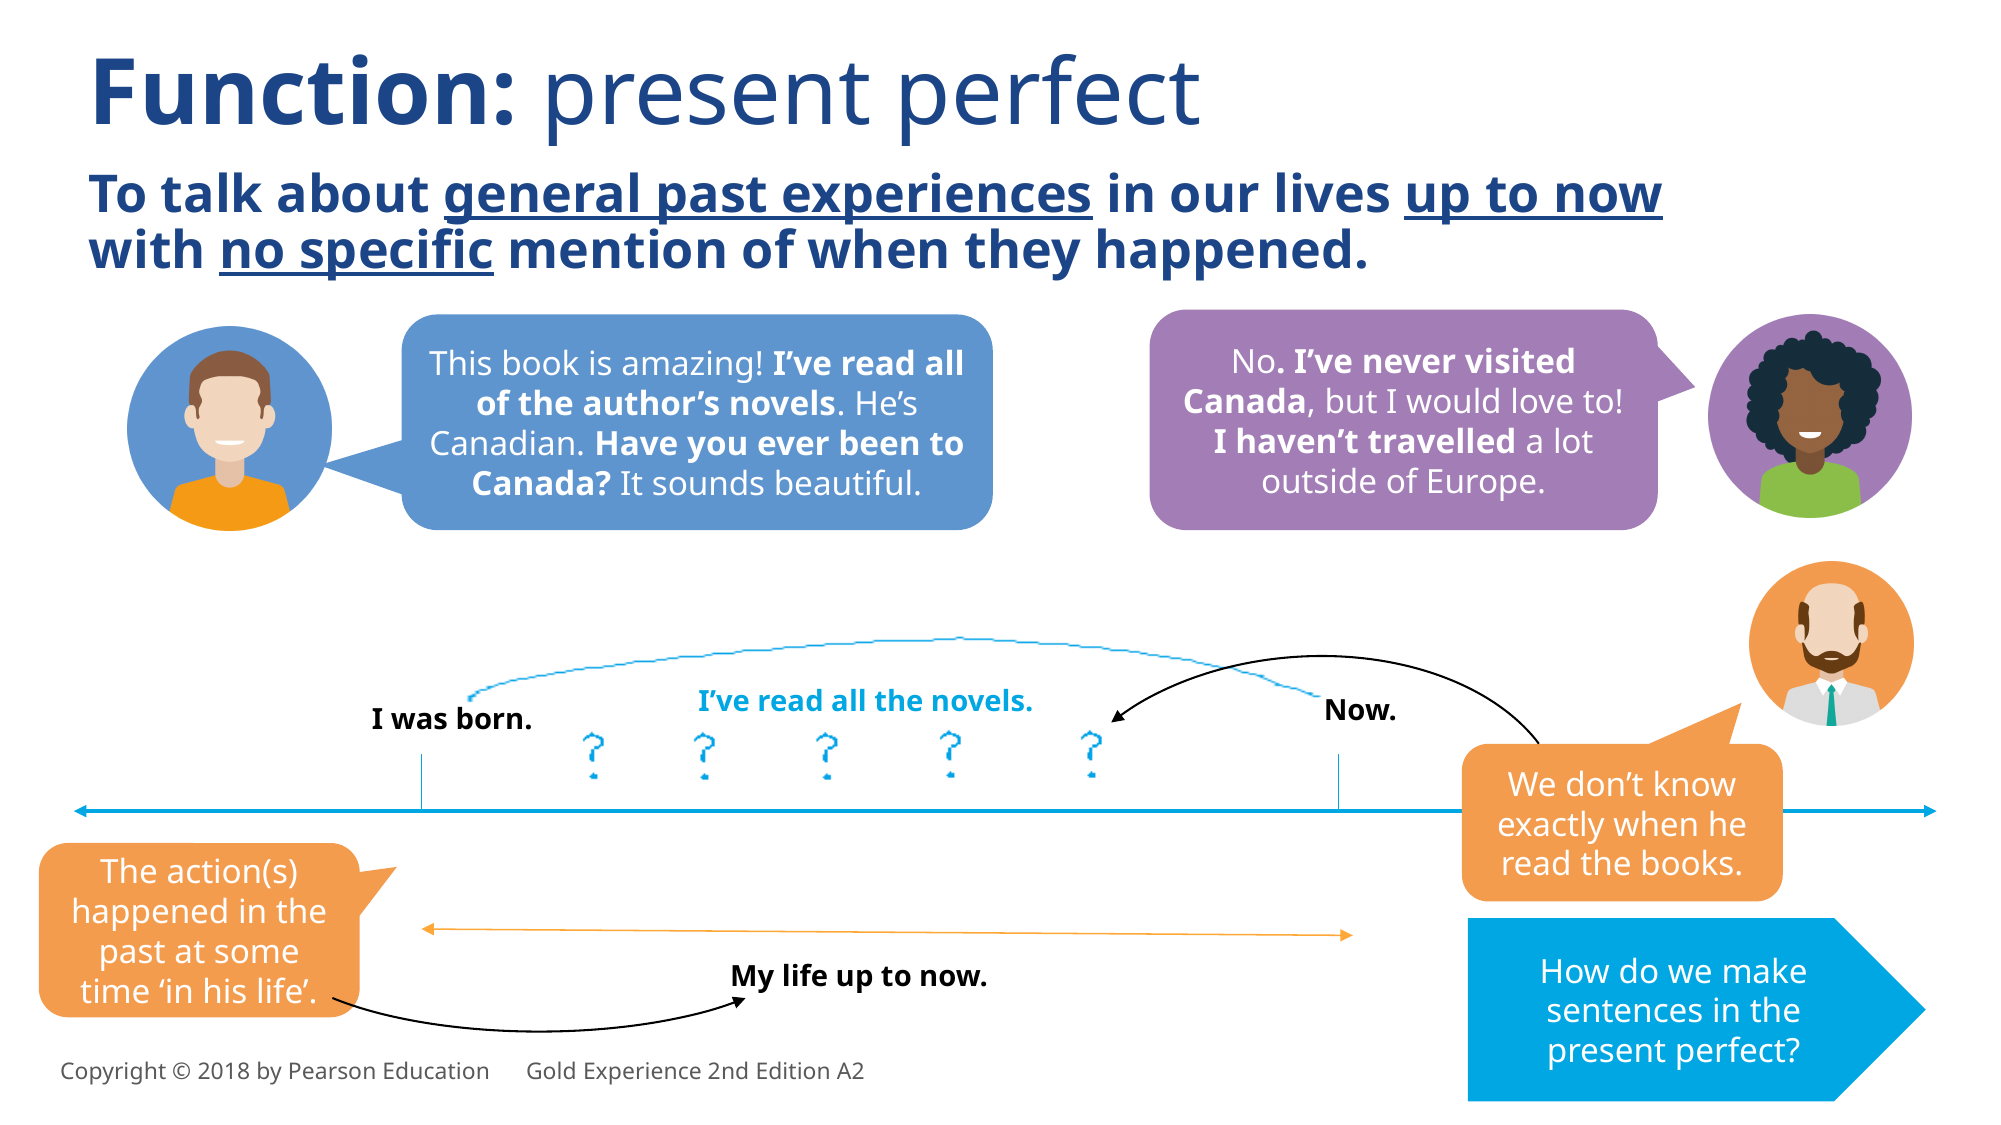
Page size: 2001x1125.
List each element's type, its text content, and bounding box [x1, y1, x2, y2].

picture [1749, 560, 1915, 726]
picture [923, 713, 980, 797]
picture [566, 714, 624, 799]
text_box How do we make sentences in the present perfect? [1465, 946, 1928, 1104]
picture [677, 715, 735, 799]
title Function: present perfect [73, 37, 1827, 253]
picture [386, 607, 1404, 693]
text_box To talk about general past experiences in our lives up to now with no specific mention of when they happened. [73, 159, 1809, 276]
picture [799, 715, 857, 799]
text_box [1409, 665, 1475, 690]
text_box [73, 693, 1937, 936]
text_box This book is amazing! I’ve read all of the author’s novels. He’s Canadian. Have you ever been to Canada? It sounds beautiful. [335, 312, 995, 533]
picture [1708, 314, 1912, 519]
text_box No. I’ve never visited Canada, but I would love to! I haven’t travelled a lot outside of Europe. [1147, 307, 1698, 533]
text_box [332, 946, 746, 1033]
text_box My life up to now. [675, 950, 1043, 1000]
text_box The action(s) happened in the past at some time ‘in his life’. [36, 840, 362, 1020]
picture [127, 326, 332, 531]
footer Copyright © 2018 by Pearson Education Gold Experience 2nd Edition A2 [45, 1040, 1084, 1101]
text_box Now. [1465, 684, 1544, 690]
picture [1064, 713, 1122, 797]
